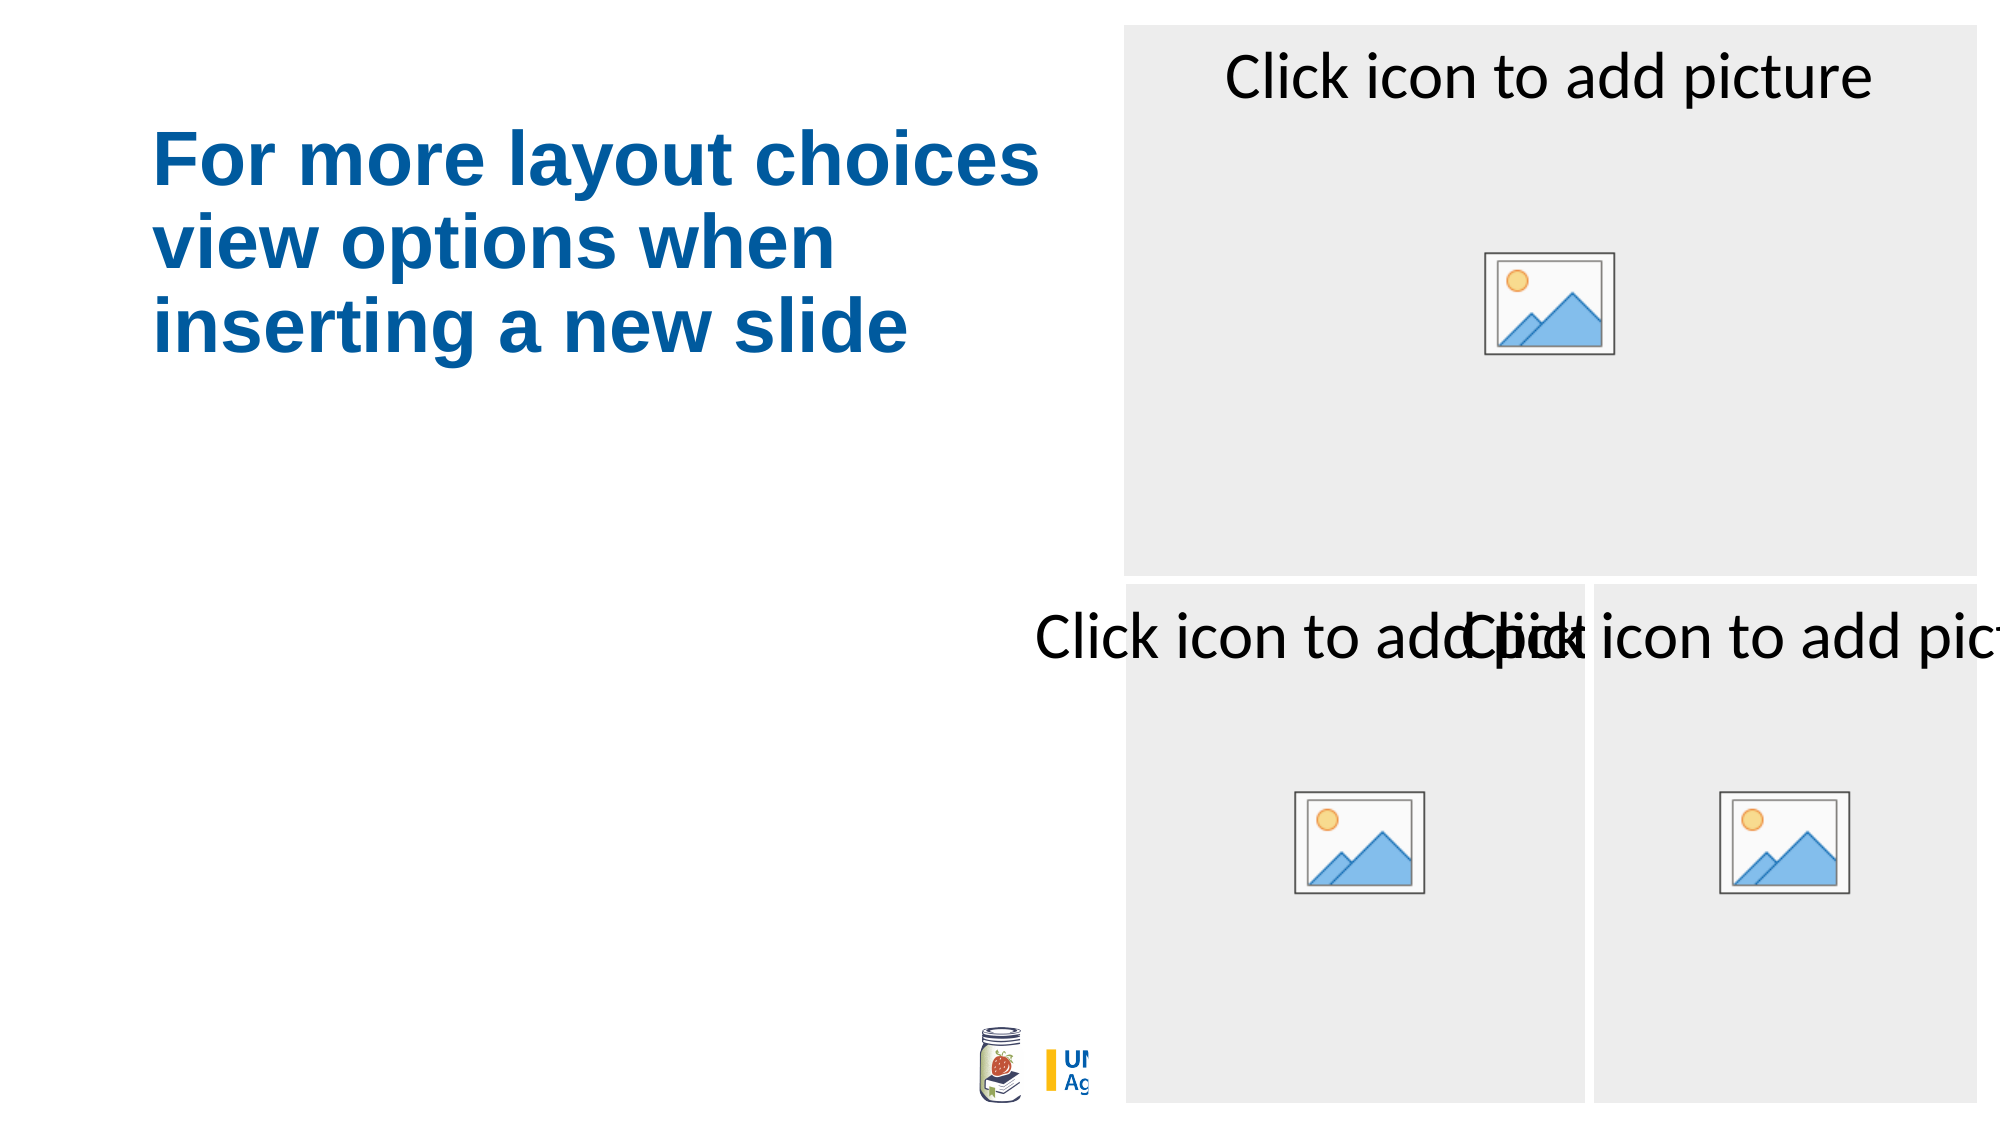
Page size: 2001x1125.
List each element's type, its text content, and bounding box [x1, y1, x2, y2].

picture [1123, 24, 1977, 1103]
picture [922, 989, 1963, 1125]
title For more layout choices view options when inserting a new slide [137, 111, 1069, 330]
